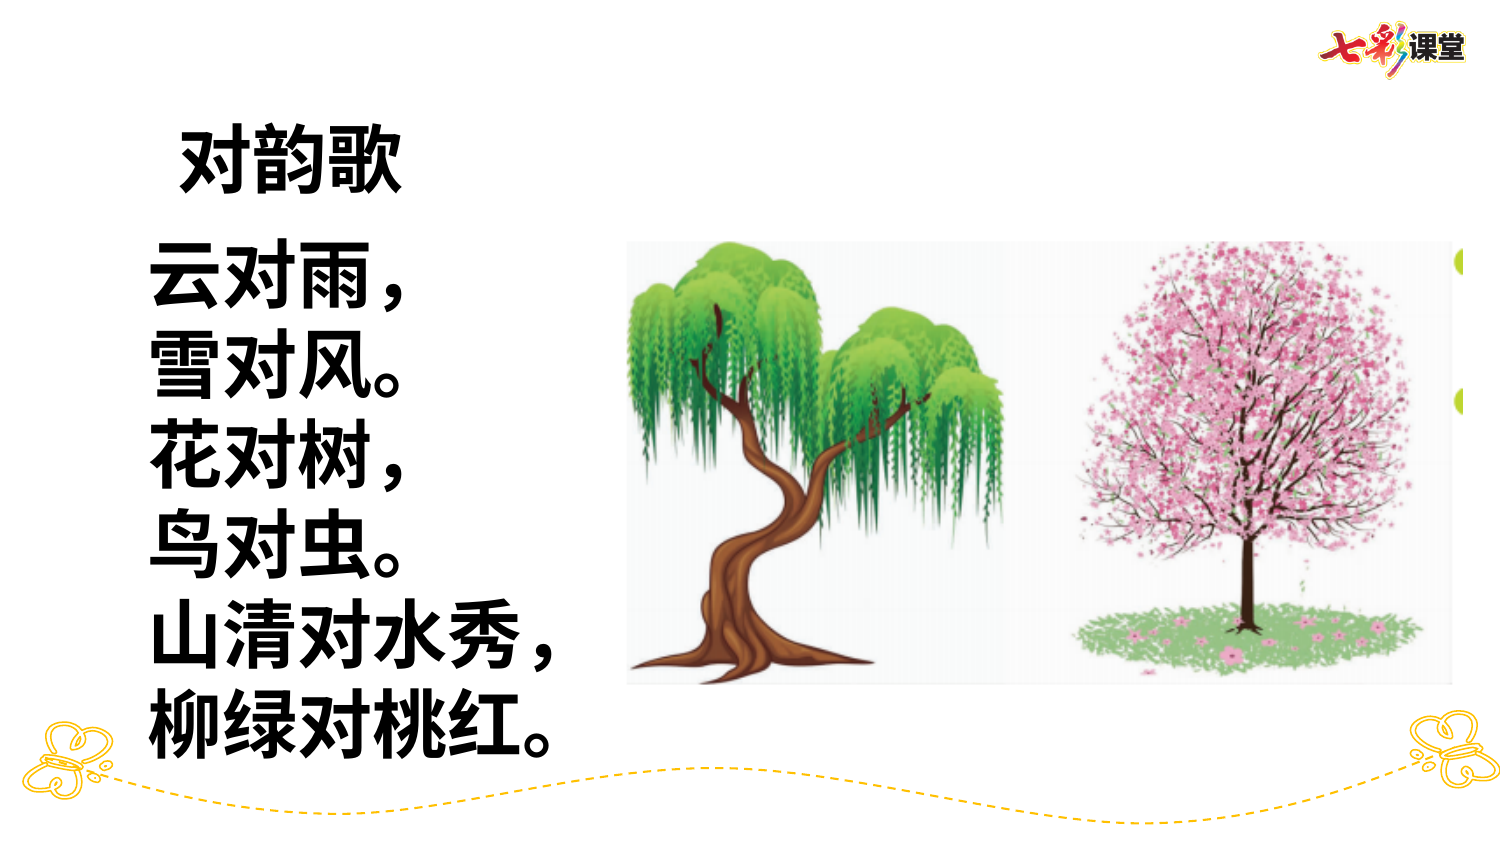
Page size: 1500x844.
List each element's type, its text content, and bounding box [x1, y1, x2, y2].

picture [1316, 20, 1468, 80]
text_box 云对雨， 雪对风。 花对树， 鸟对虫。 山清对水秀， 柳绿对桃红。 [135, 222, 703, 774]
picture [608, 226, 1463, 706]
text_box 对韵歌 [166, 106, 488, 209]
